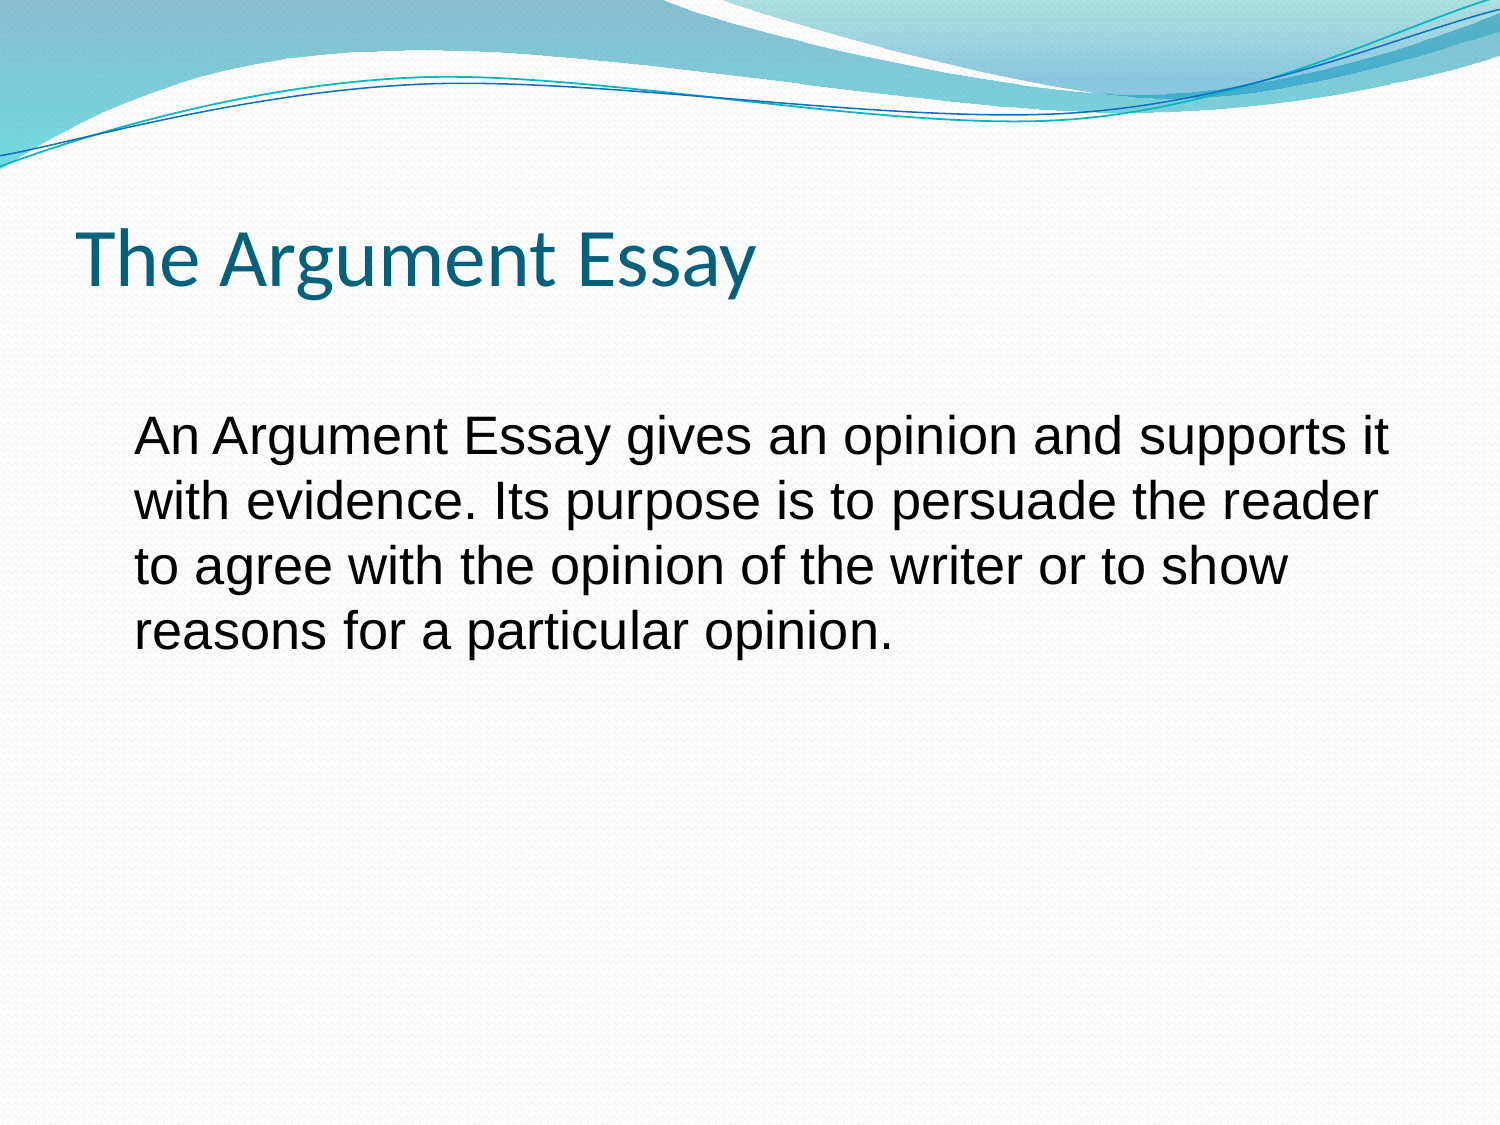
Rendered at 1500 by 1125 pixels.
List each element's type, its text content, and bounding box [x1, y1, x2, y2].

list An Argument Essay gives an opinion and supports it with evidence. Its purpose is to persuade the reader to agree with the opinion of the writer or to show reasons for a particular opinion. [75, 317, 1425, 1038]
title The Argument Essay [75, 115, 1425, 303]
